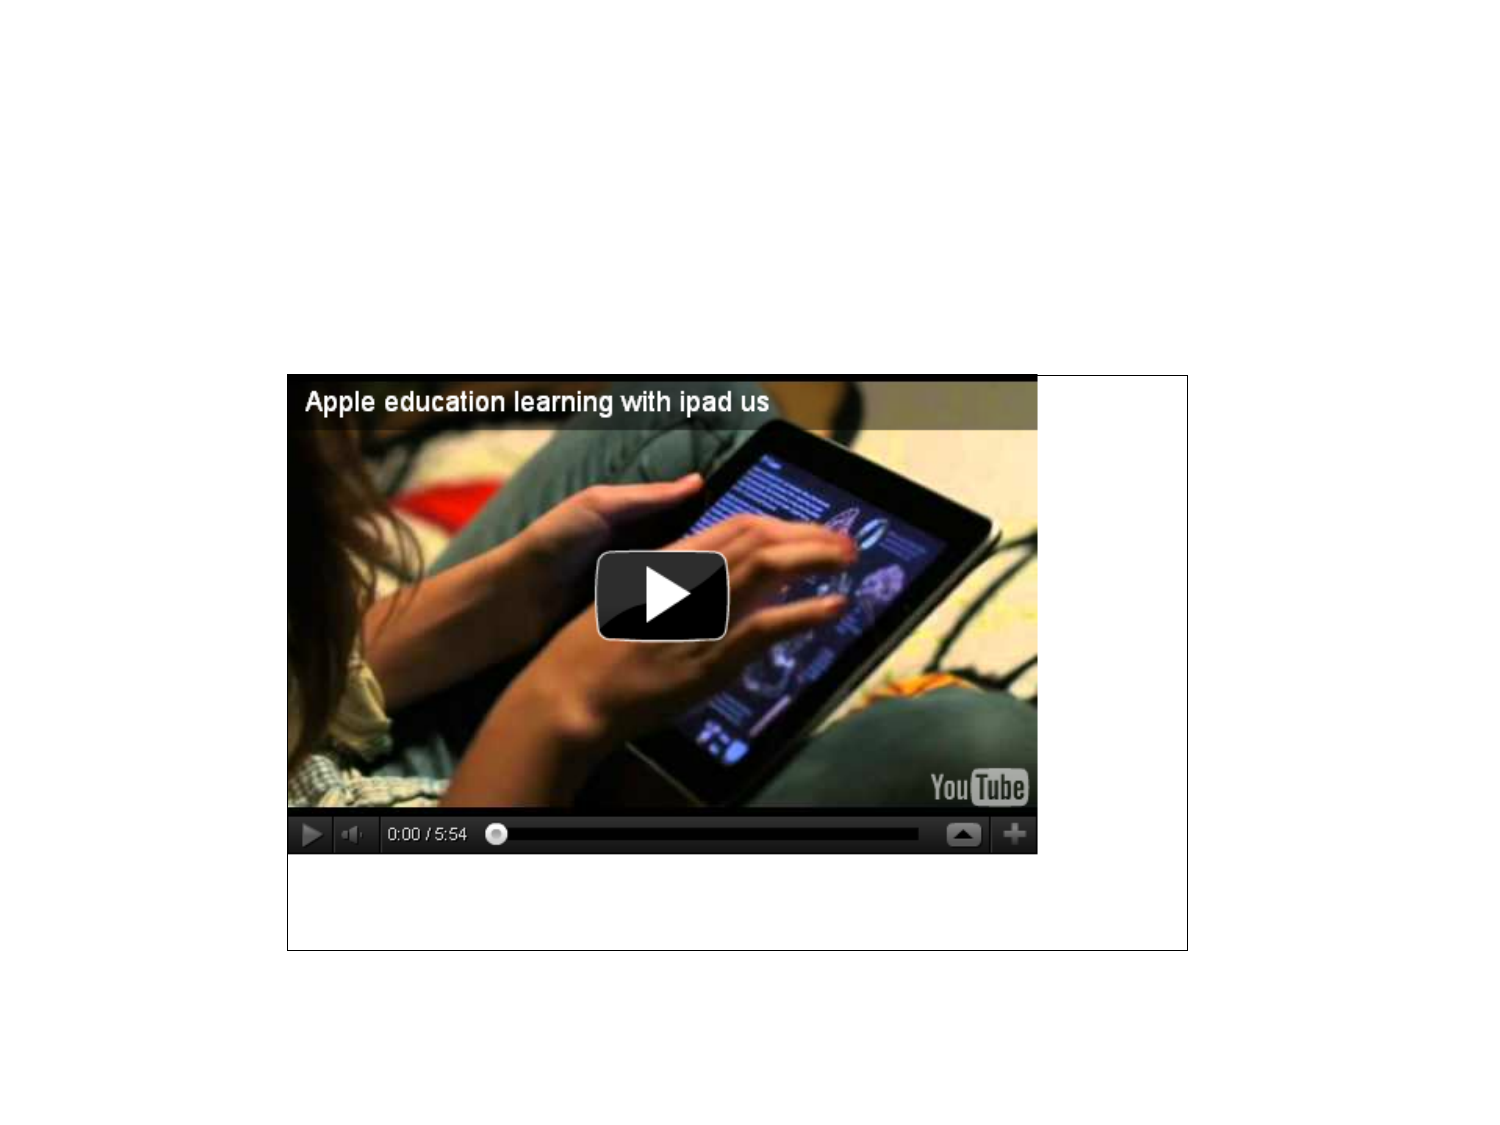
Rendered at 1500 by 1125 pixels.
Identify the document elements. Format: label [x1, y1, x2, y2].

picture [288, 376, 1187, 950]
